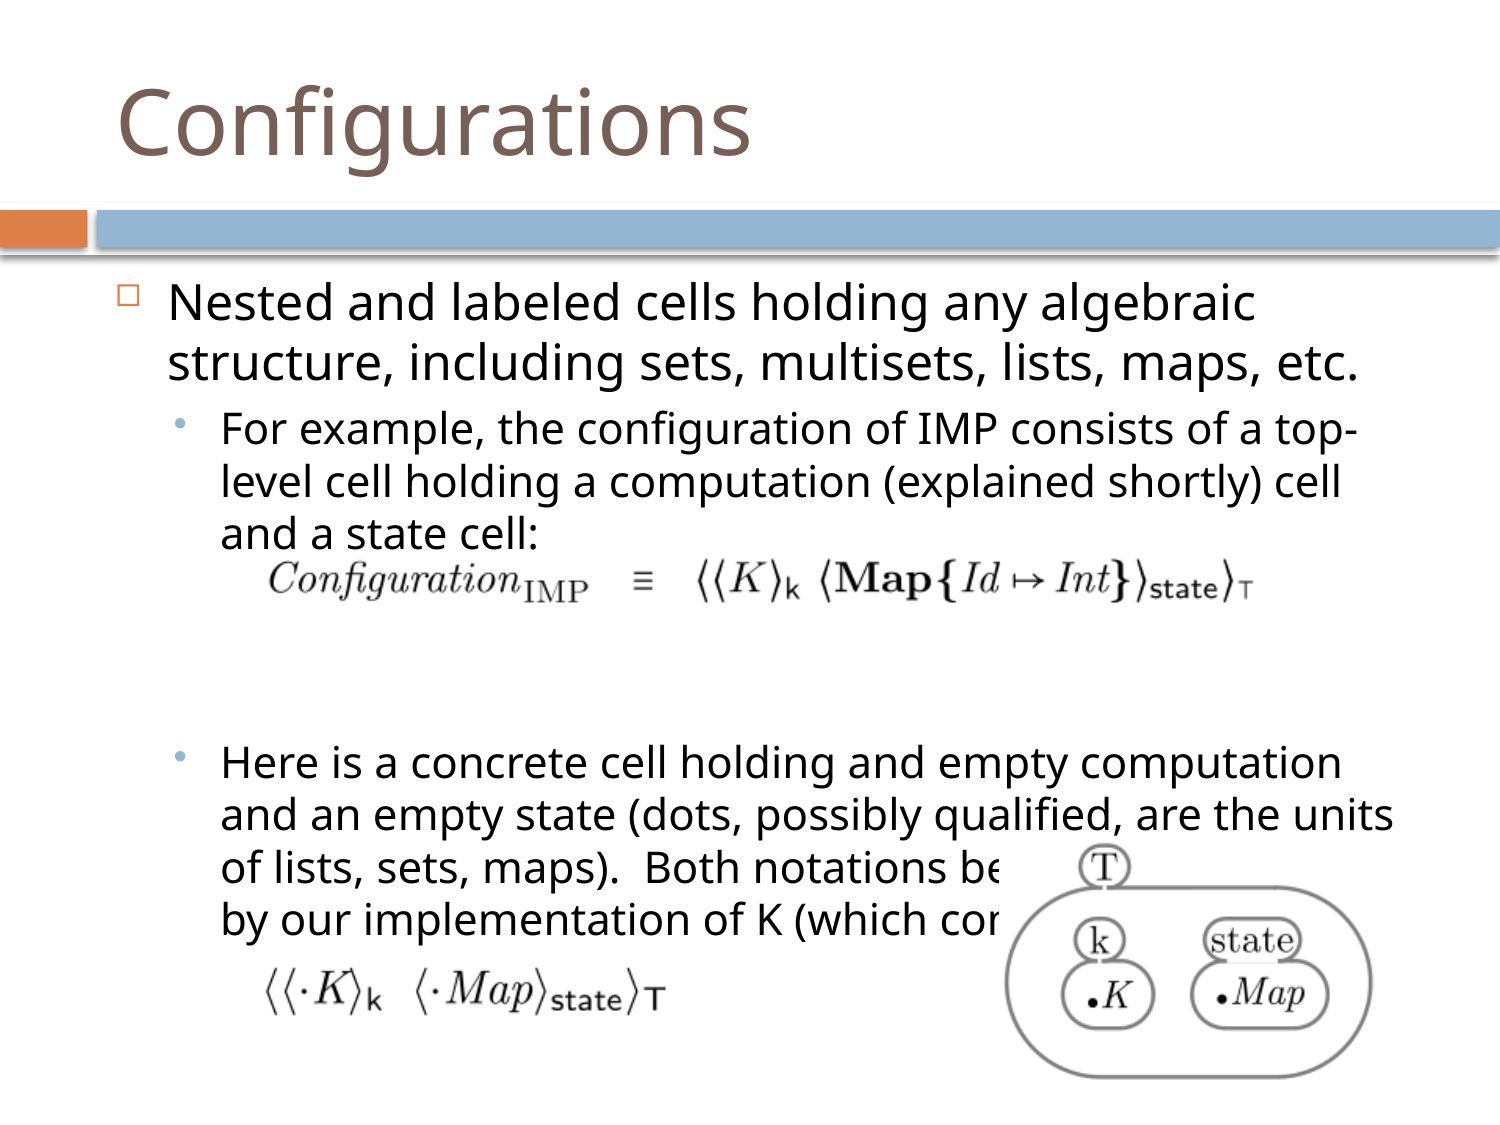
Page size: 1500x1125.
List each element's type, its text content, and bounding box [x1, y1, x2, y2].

picture [249, 954, 673, 1026]
picture [999, 837, 1391, 1084]
picture [249, 550, 1263, 610]
title Configurations [100, 37, 1438, 200]
list Nested and labeled cells holding any algebraic structure, including sets, multisets, lists, maps, etc. For example, the configuration of IMP consists of a top-level cell holding a computation (explained shortly) cell and a state cell: Here is a concrete cell holding and empty computation and an empty state (dots, possibly qualified, are the units of lists, sets, maps). Both notations below are supported by our implementation of K (which compiles into Maude): [100, 262, 1438, 1000]
